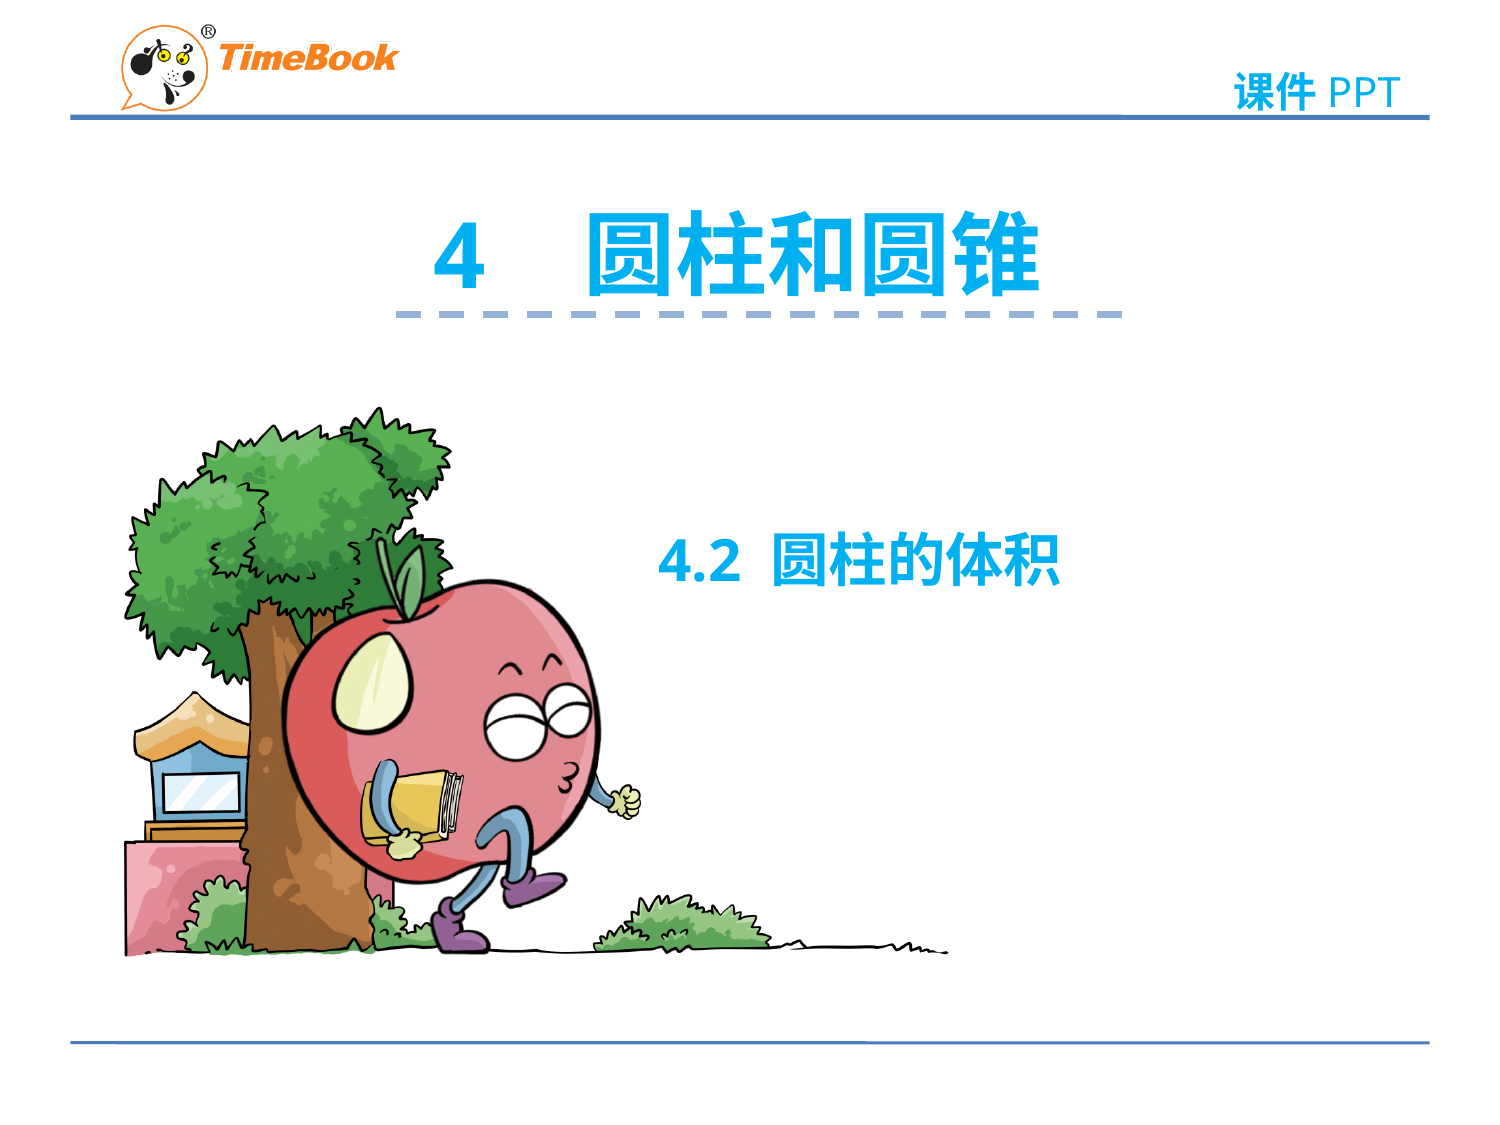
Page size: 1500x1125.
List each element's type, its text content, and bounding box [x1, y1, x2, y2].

picture [111, 396, 961, 976]
text_box 4.2 圆柱的体积 [965, 515, 1258, 601]
text_box 4 圆柱和圆锥 [419, 189, 1270, 315]
picture [118, 22, 408, 113]
